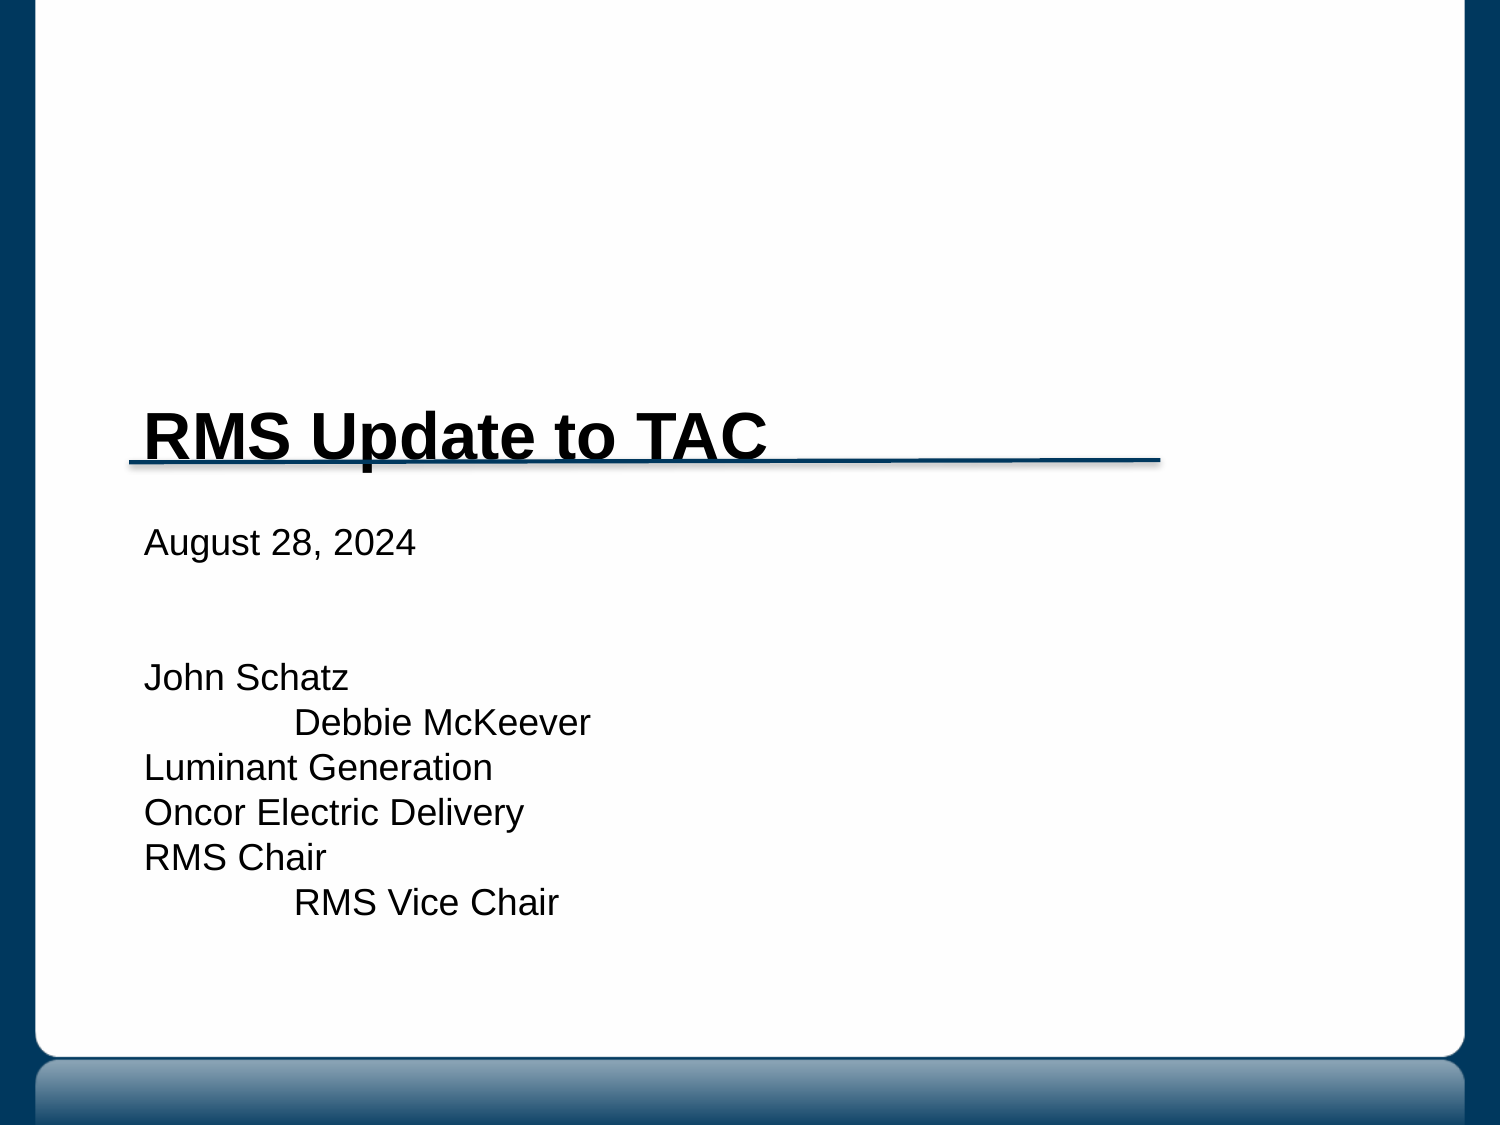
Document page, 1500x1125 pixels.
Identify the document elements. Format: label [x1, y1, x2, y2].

text_box [128, 385, 1367, 800]
picture [35, 0, 1465, 1125]
